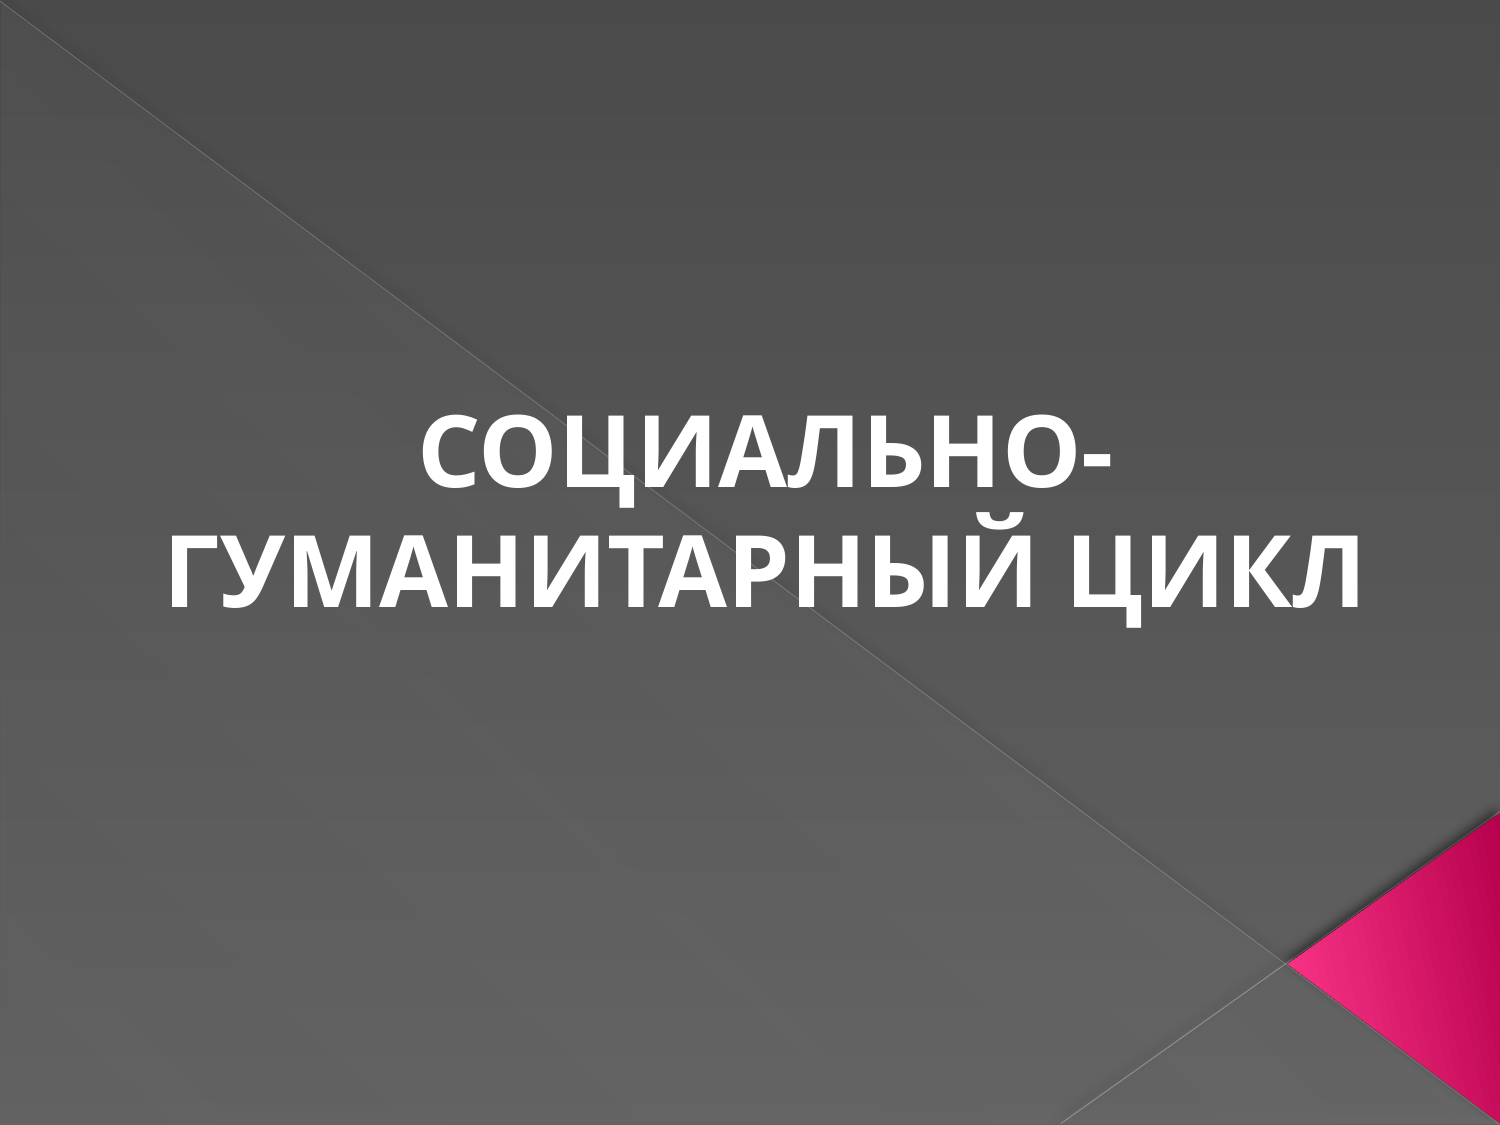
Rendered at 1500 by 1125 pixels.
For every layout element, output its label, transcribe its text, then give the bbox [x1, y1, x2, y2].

text_box СОЦИАЛЬНО-ГУМАНИТАРНЫЙ ЦИКЛ [96, 380, 1436, 636]
